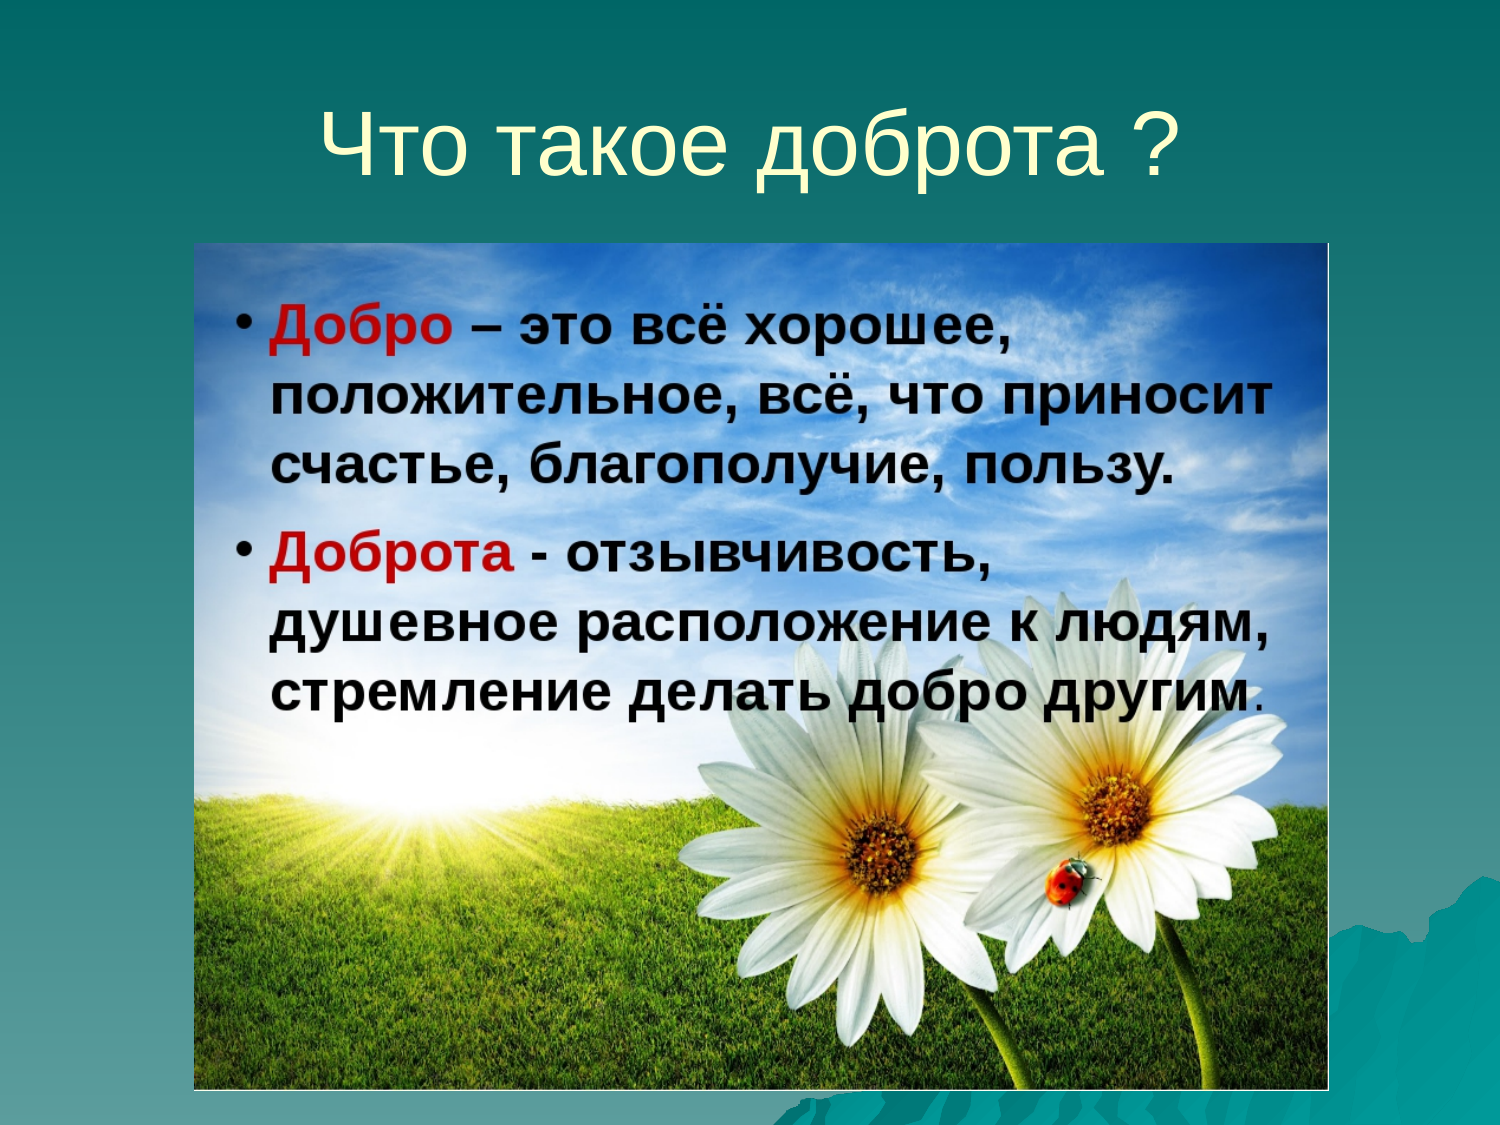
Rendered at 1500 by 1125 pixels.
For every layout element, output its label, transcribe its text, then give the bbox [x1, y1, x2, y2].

title Что такое доброта ? [74, 45, 1426, 233]
picture [194, 243, 1329, 1091]
